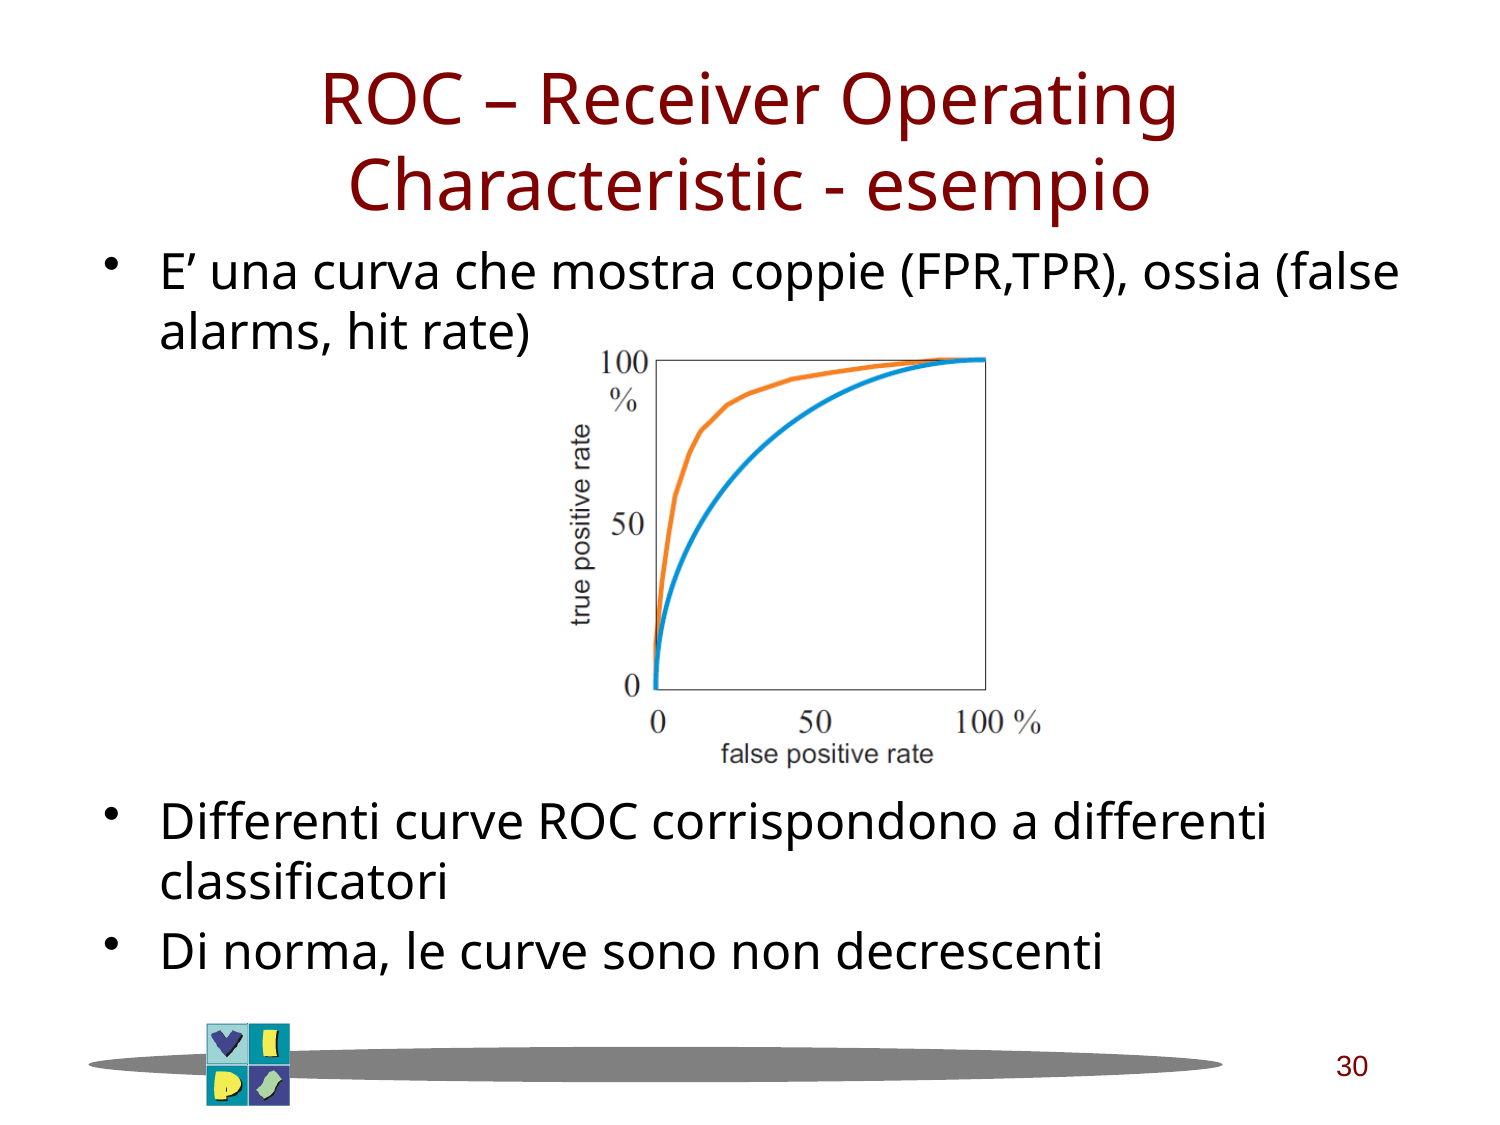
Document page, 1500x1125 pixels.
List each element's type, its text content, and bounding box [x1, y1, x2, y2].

picture [206, 1023, 290, 1106]
slide_number 30 [1033, 1039, 1384, 1118]
picture [548, 337, 1070, 794]
list E’ una curva che mostra coppie (FPR,TPR), ossia (false alarms, hit rate) Differenti curve ROC corrispondono a differenti classificatori Di norma, le curve sono non decrescenti [88, 233, 1424, 975]
title ROC – Receiver Operating Characteristic - esempio [75, 45, 1425, 233]
